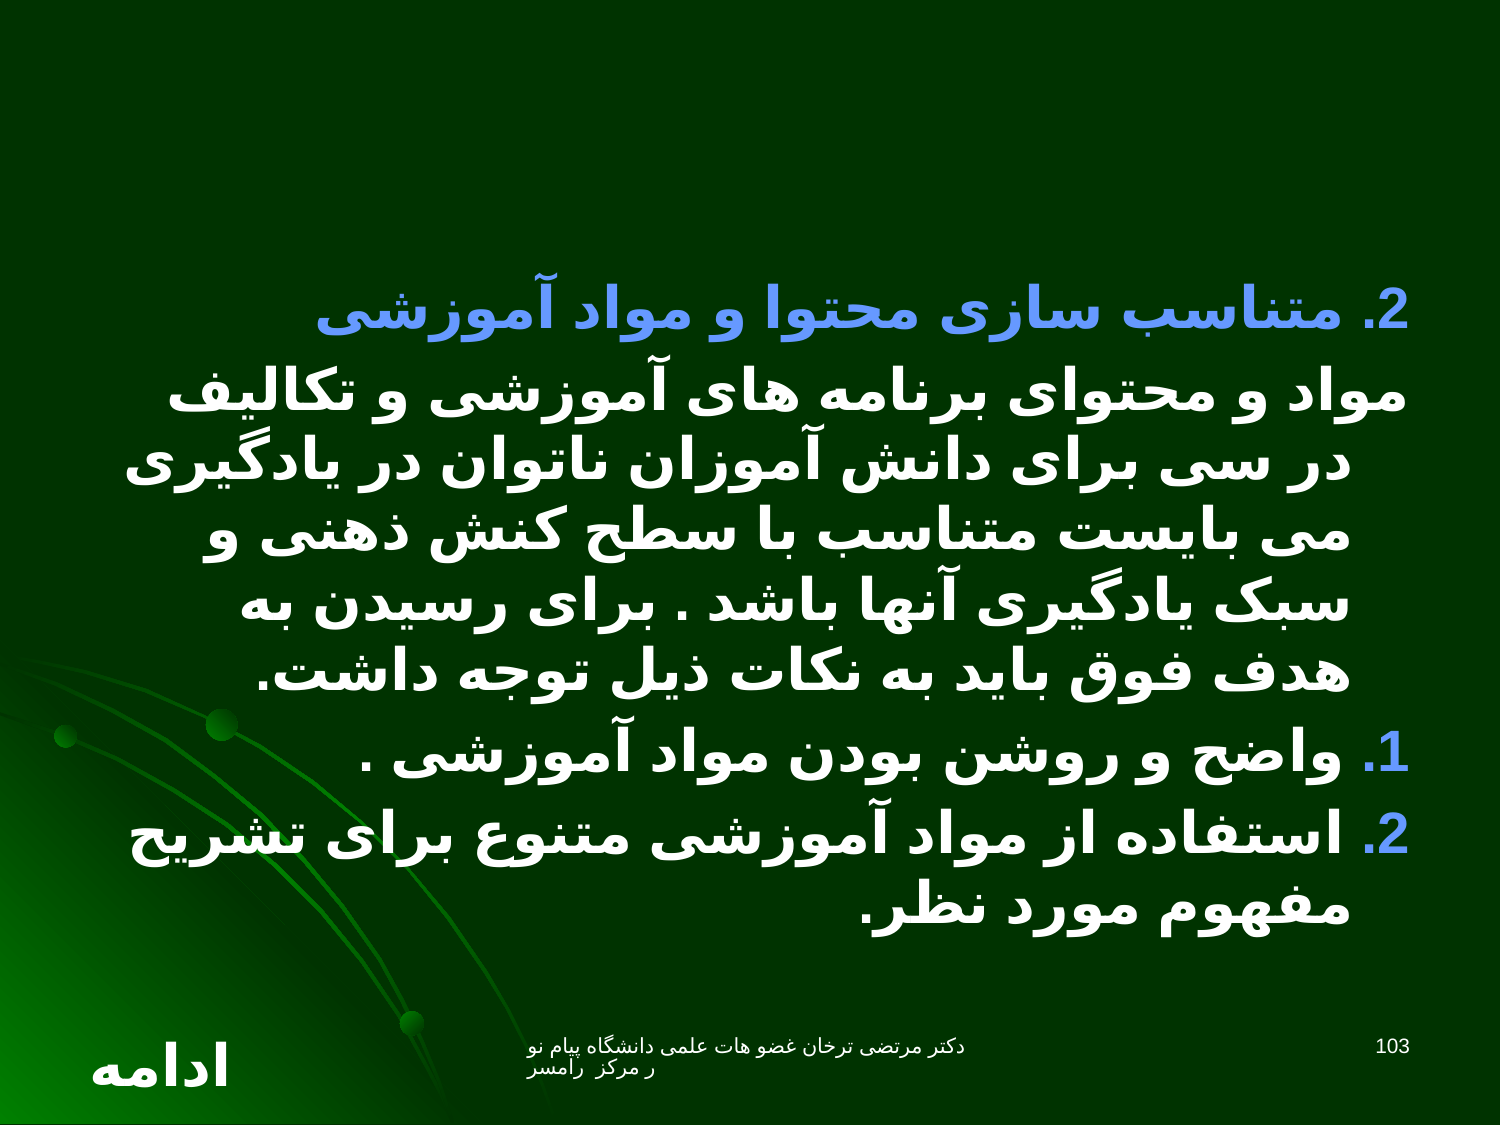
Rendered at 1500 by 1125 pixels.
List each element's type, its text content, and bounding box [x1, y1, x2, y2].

slide_number 103 [1074, 1024, 1426, 1101]
footer دکتر مرتضی ترخان غضو هات علمی دانشگاه پیام نور مرکز رامسر [512, 1024, 988, 1101]
list 2. متناسب سازی محتوا و مواد آموزشی مواد و محتوای برنامه های آموزشی و تکالیف در سی برای دانش آموزان ناتوان در یادگیری می بایست متناسب با سطح کنش ذهنی و سبک یادگیری آنها باشد . برای رسیدن به هدف فوق باید به نکات ذیل توجه داشت. 1. واضح و روشن بودن مواد آموزشی . 2. استفاده از مواد آموزشی متنوع برای تشریح مفهوم مورد نظر. ادامه [74, 262, 1426, 1006]
